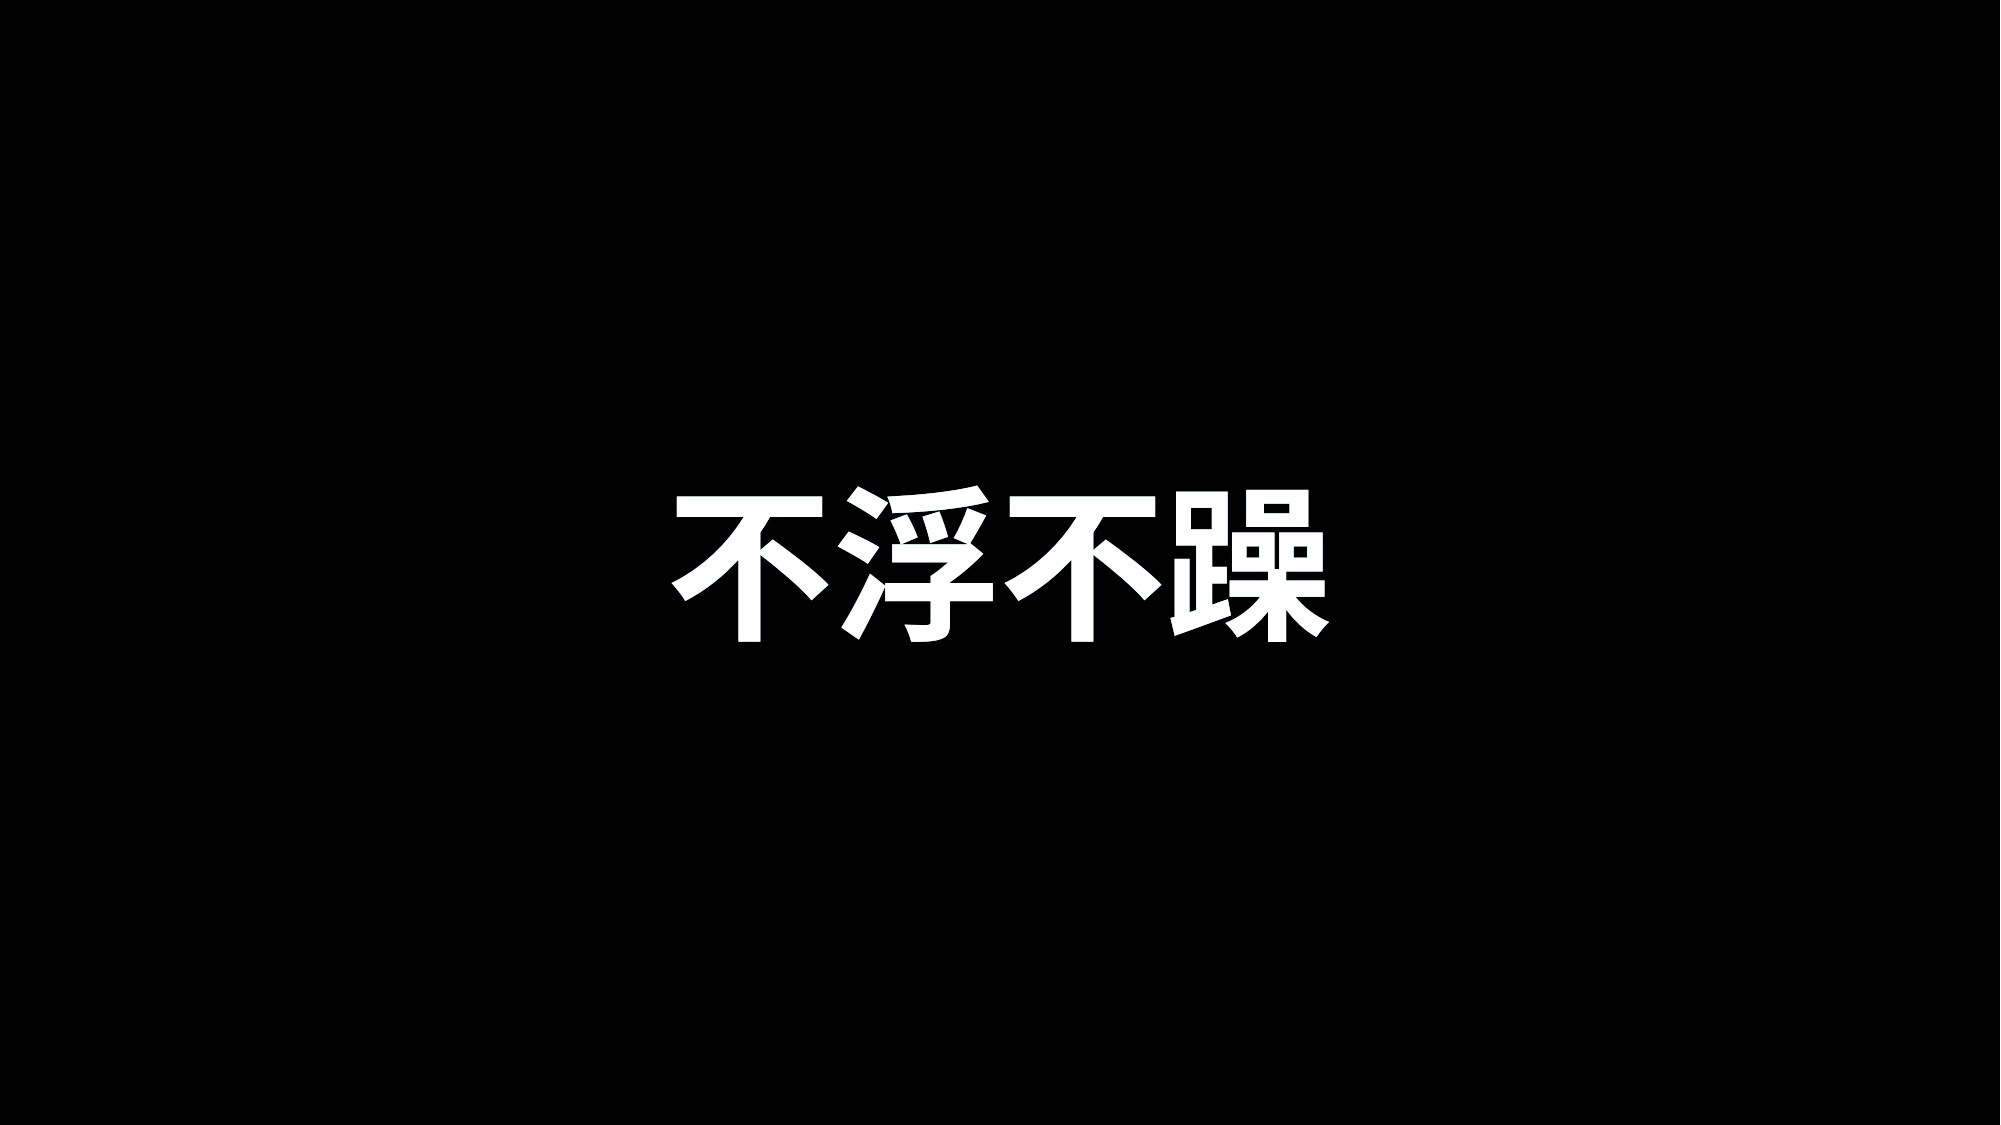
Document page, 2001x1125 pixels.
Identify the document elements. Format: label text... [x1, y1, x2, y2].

text_box 不浮不躁 [555, 453, 1445, 669]
